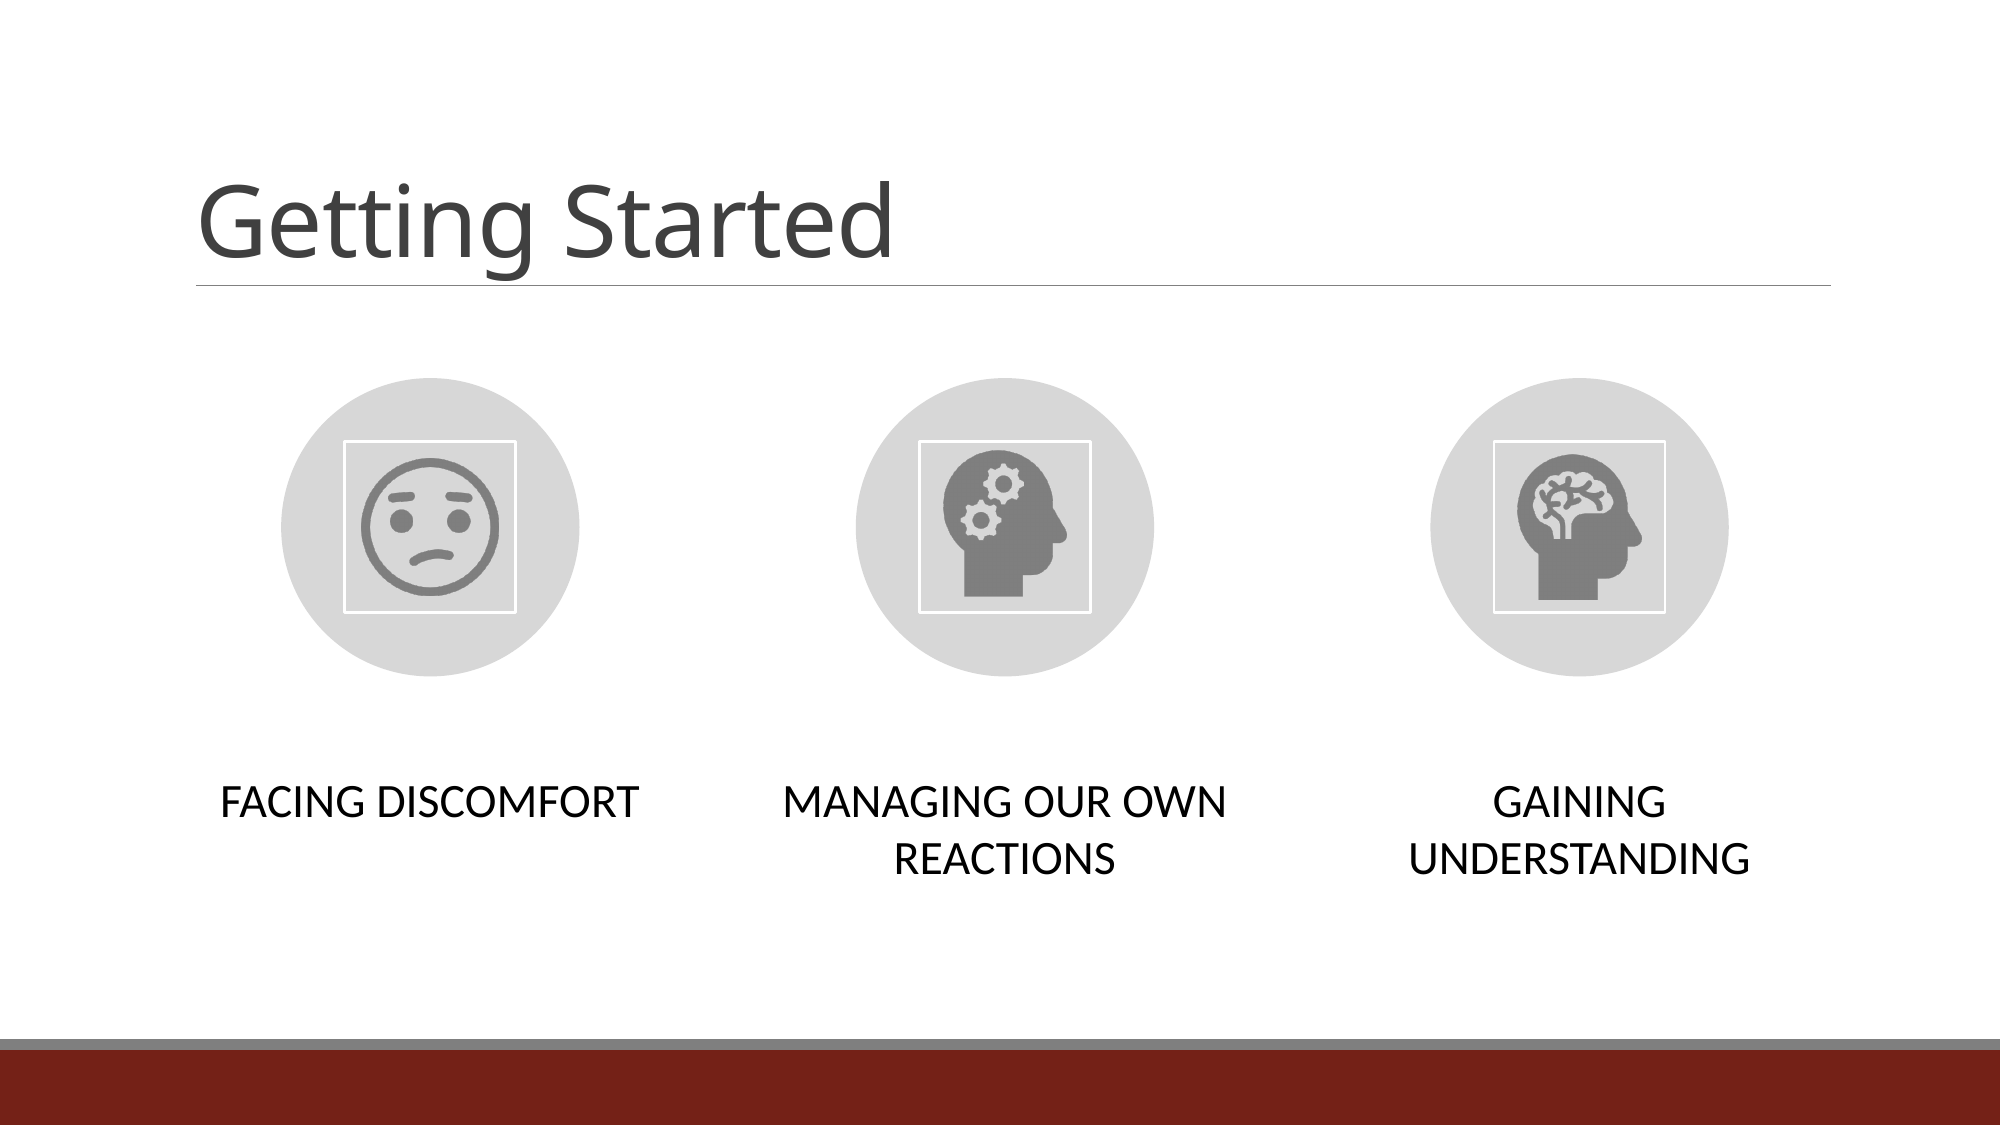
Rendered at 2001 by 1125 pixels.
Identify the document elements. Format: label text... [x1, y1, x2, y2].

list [179, 302, 1831, 964]
title Getting Started [180, 47, 1830, 285]
